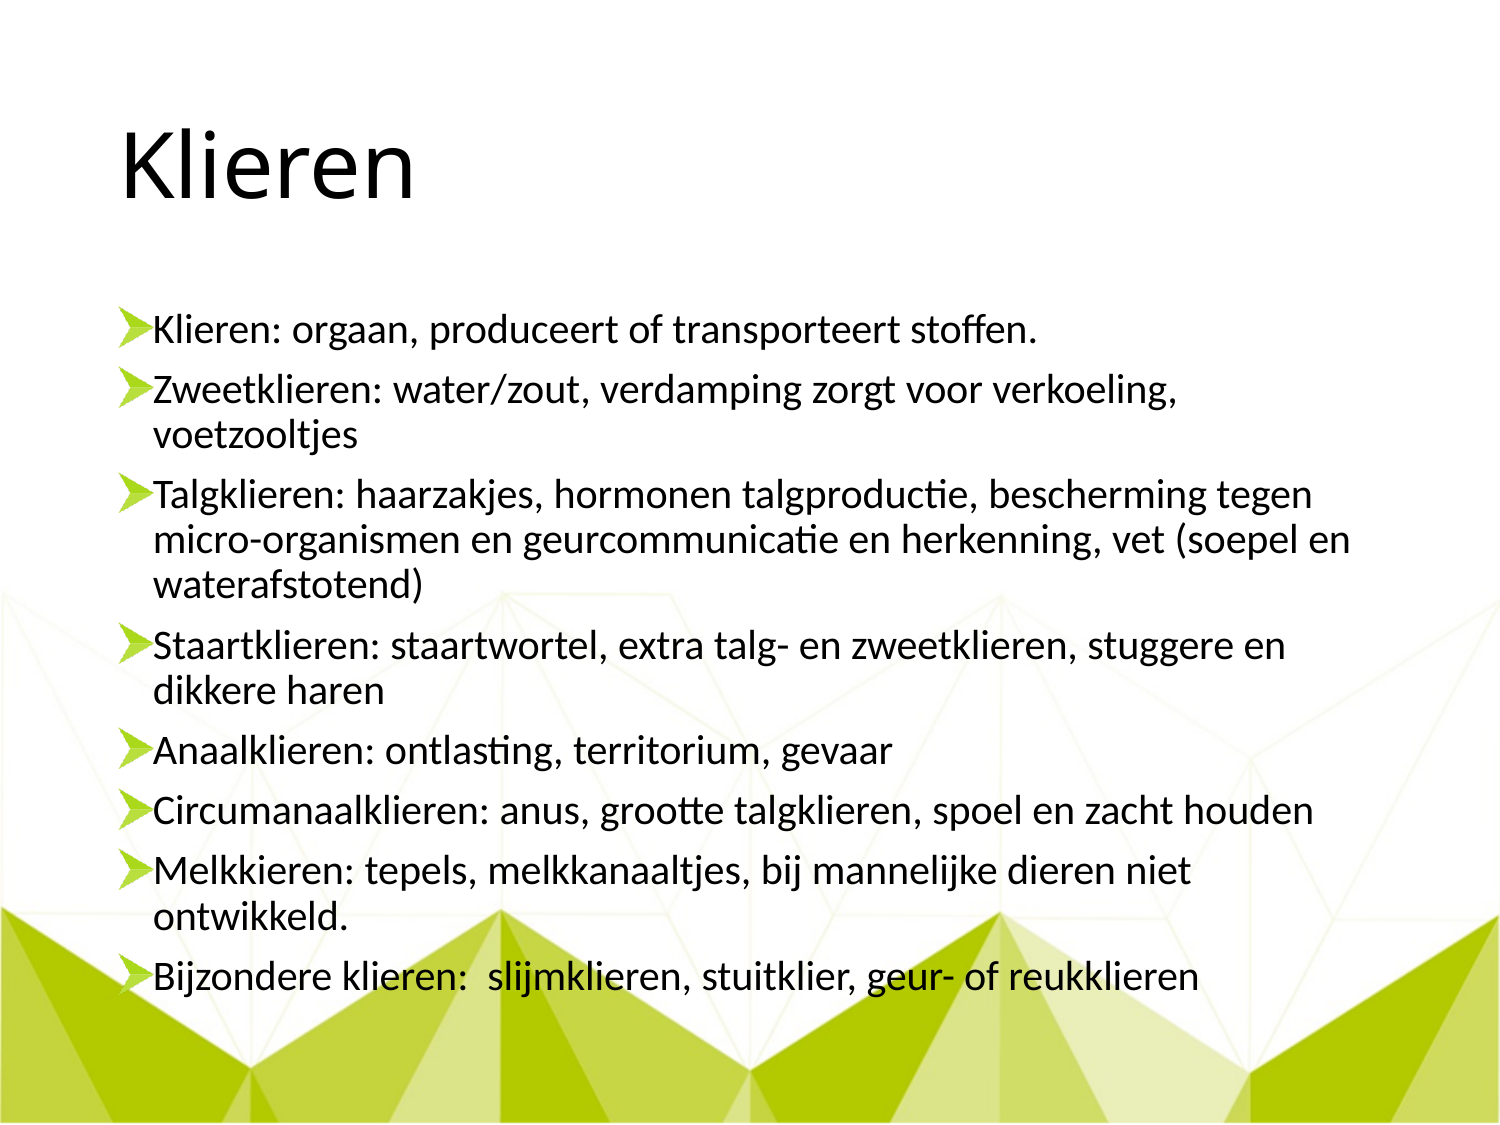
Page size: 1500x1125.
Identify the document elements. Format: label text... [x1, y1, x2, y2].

list Klieren: orgaan, produceert of transporteert stoffen. Zweetklieren: water/zout, verdamping zorgt voor verkoeling, voetzooltjes Talgklieren: haarzakjes, hormonen talgproductie, bescherming tegen micro-organismen en geurcommunicatie en herkenning, vet (soepel en waterafstotend) Staartklieren: staartwortel, extra talg- en zweetklieren, stuggere en dikkere haren Anaalklieren: ontlasting, territorium, gevaar Circumanaalklieren: anus, grootte talgklieren, spoel en zacht houden Melkkieren: tepels, melkkanaaltjes, bij mannelijke dieren niet ontwikkeld. Bijzondere klieren: slijmklieren, stuitklier, geur- of reukklieren [103, 299, 1397, 1014]
title Klieren [103, 59, 1397, 278]
picture [0, 0, 1500, 1125]
